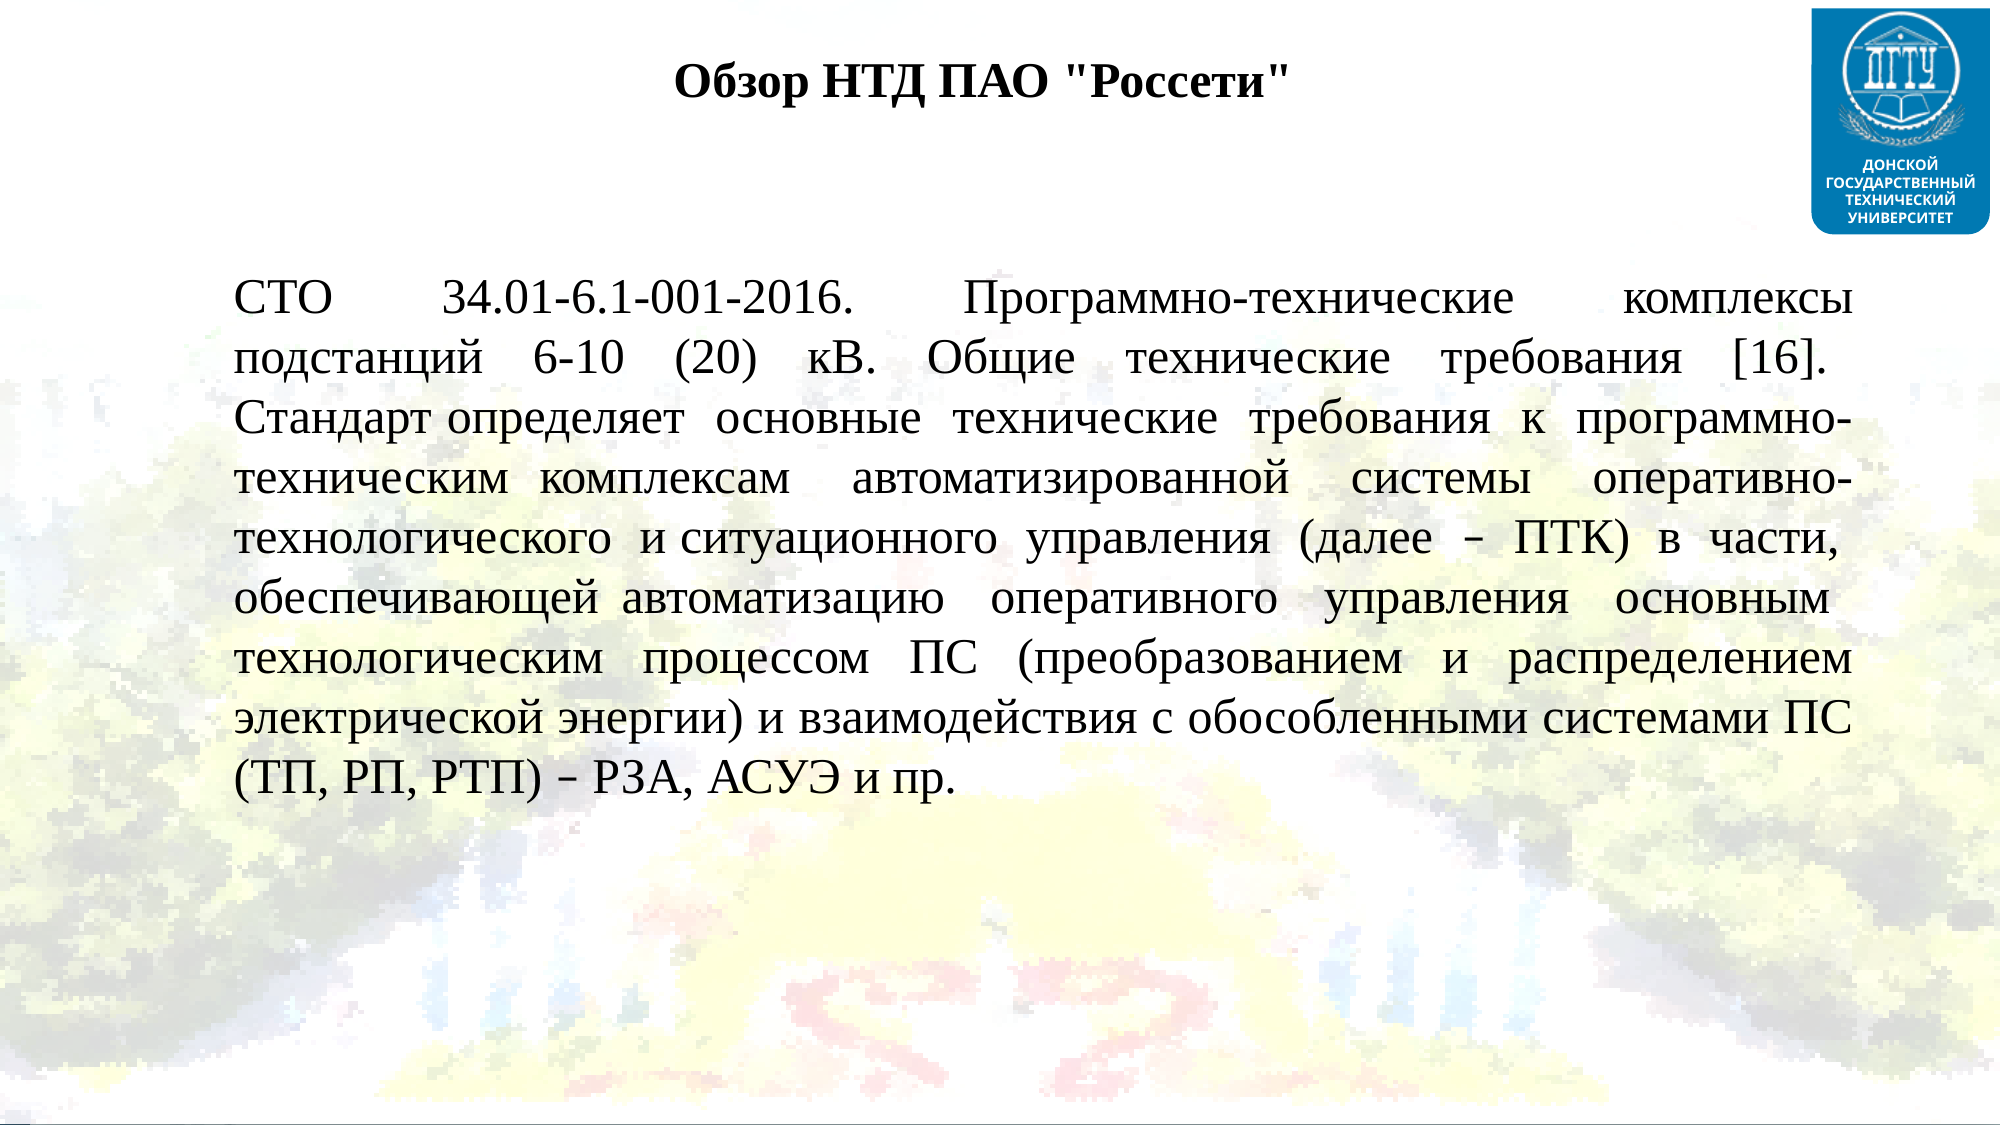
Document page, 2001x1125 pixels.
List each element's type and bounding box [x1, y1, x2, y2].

picture [0, 0, 2000, 1125]
text_box [1801, 8, 2000, 236]
